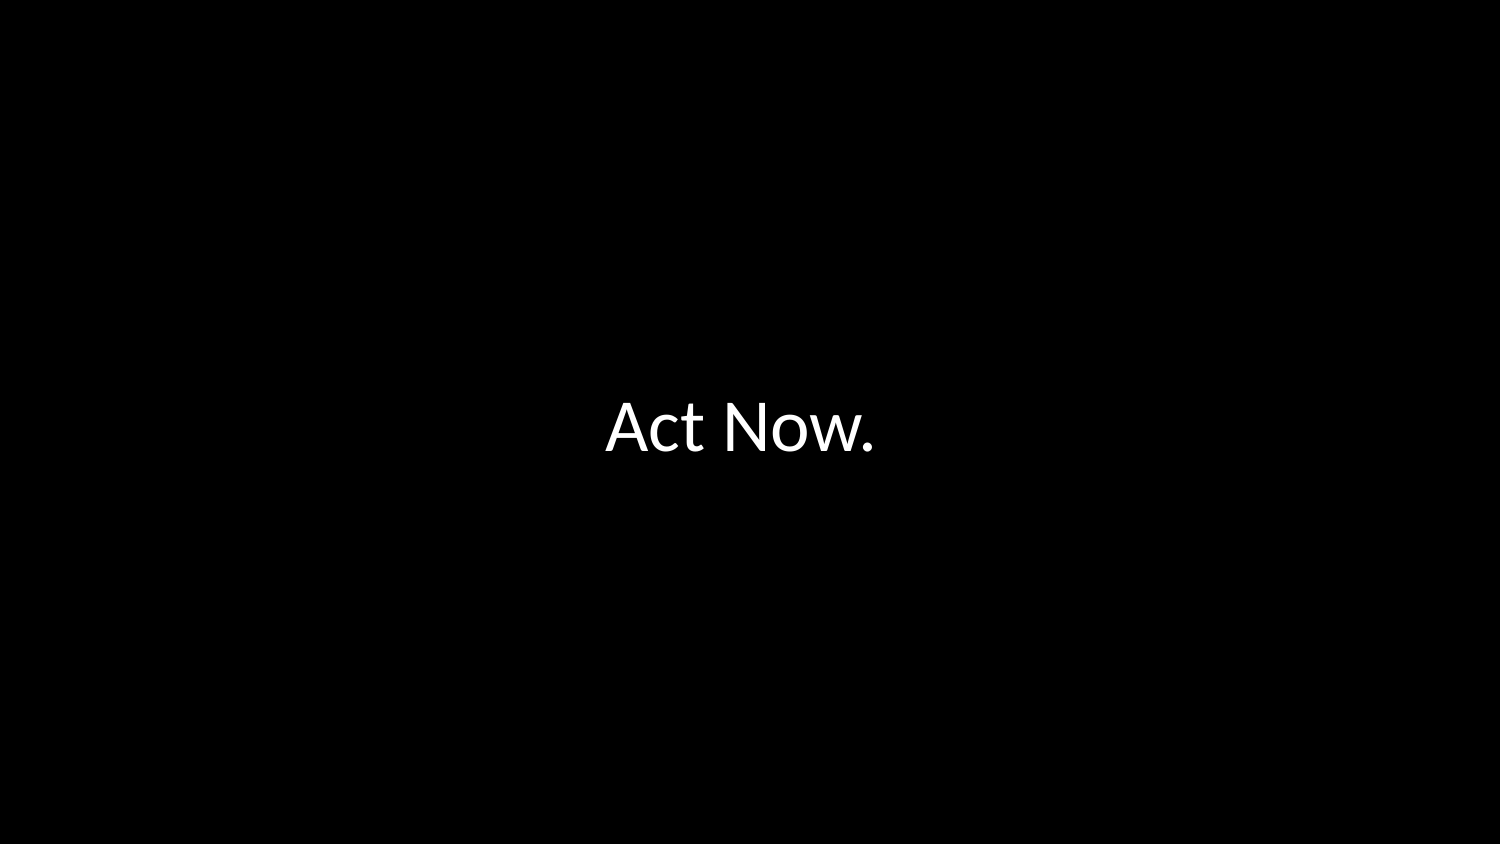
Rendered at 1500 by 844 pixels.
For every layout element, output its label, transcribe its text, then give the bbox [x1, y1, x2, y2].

title Act Now. [0, 134, 1500, 710]
